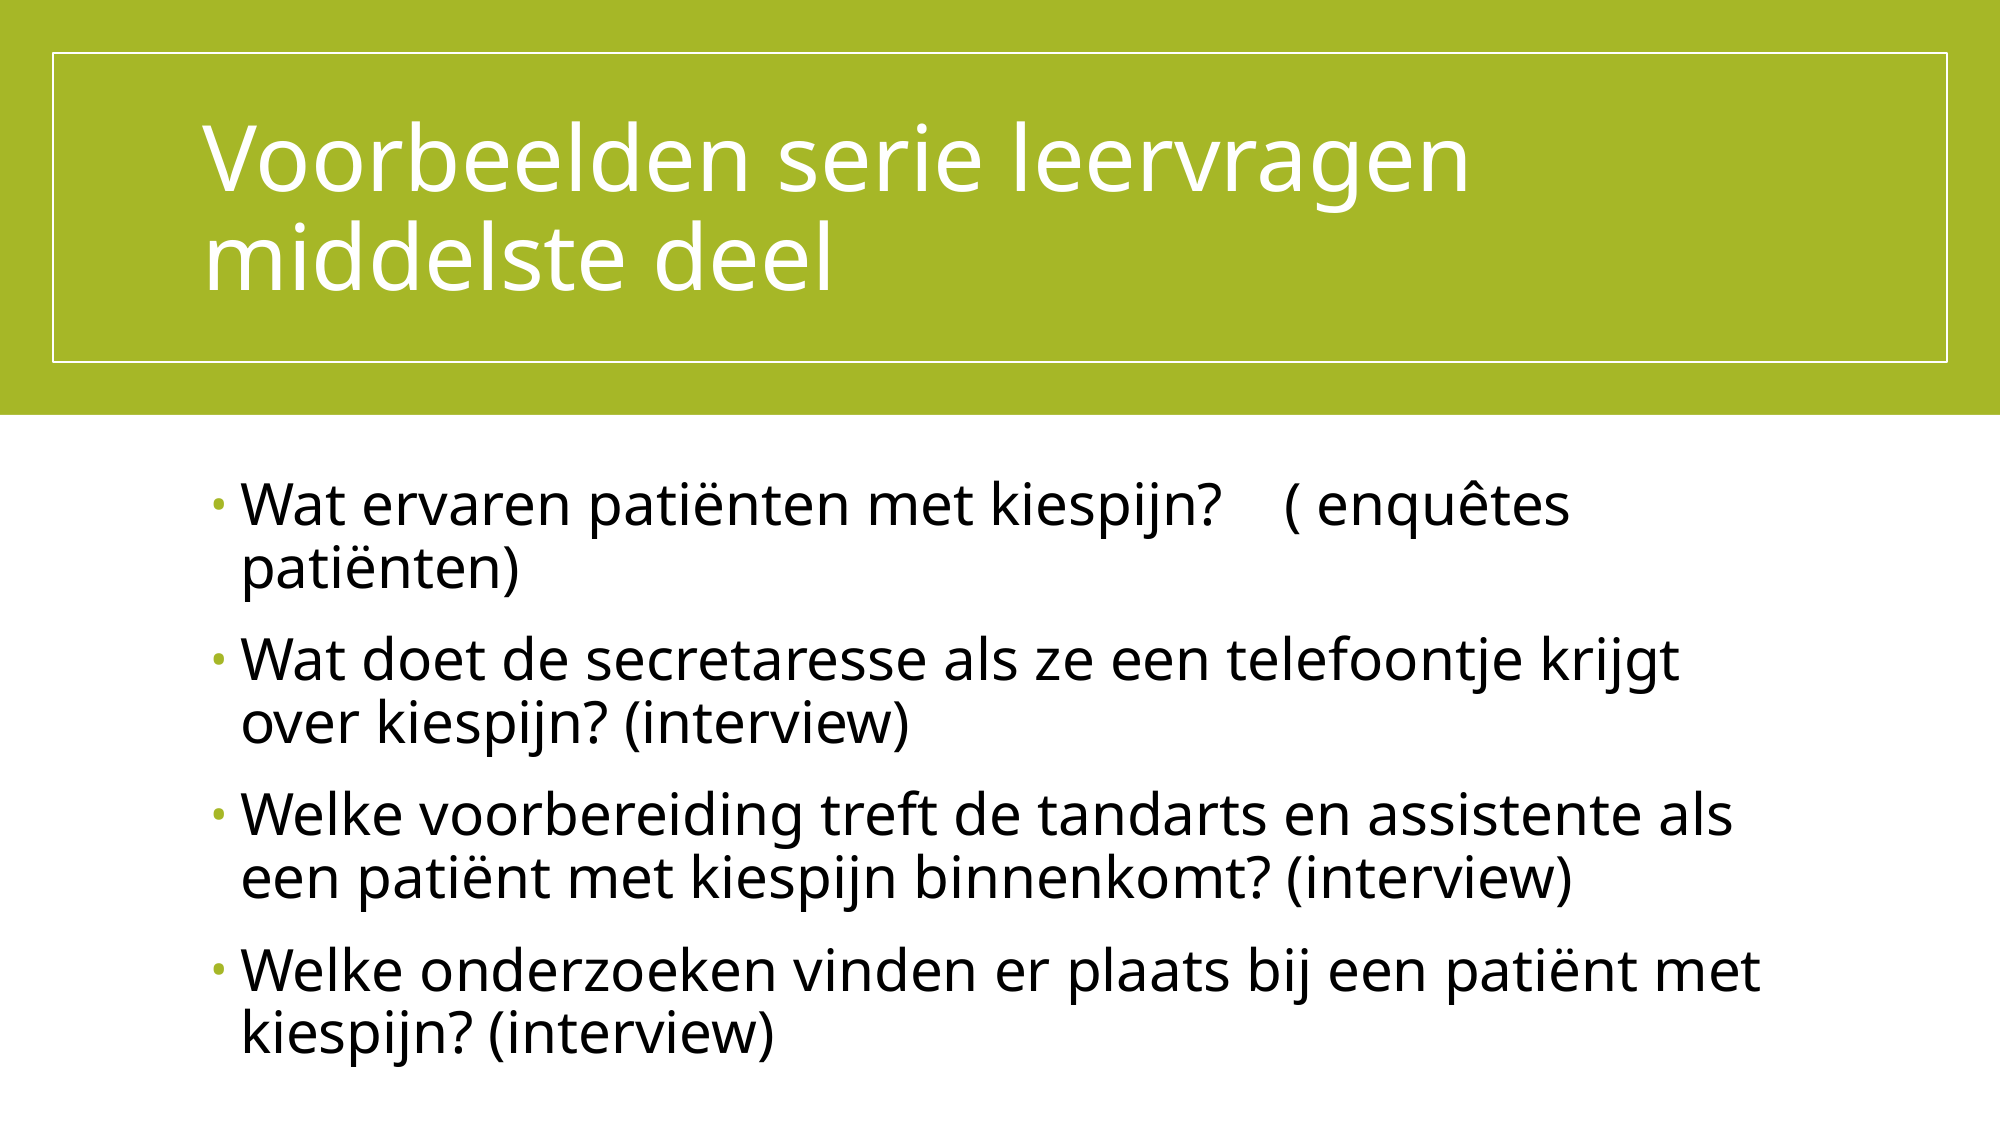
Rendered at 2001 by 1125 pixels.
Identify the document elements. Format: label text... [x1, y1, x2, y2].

list Wat ervaren patiënten met kiespijn? ( enquêtes patiënten) Wat doet de secretaresse als ze een telefoontje krijgt over kiespijn? (interview) Welke voorbereiding treft de tandarts en assistente als een patiënt met kiespijn binnenkomt? (interview) Welke onderzoeken vinden er plaats bij een patiënt met kiespijn? (interview) [187, 467, 1808, 1000]
text_box [51, 51, 1949, 364]
title Voorbeelden serie leervragen middelste deel [187, 99, 1808, 323]
text_box [0, 413, 2000, 1125]
text_box [0, 0, 2000, 413]
